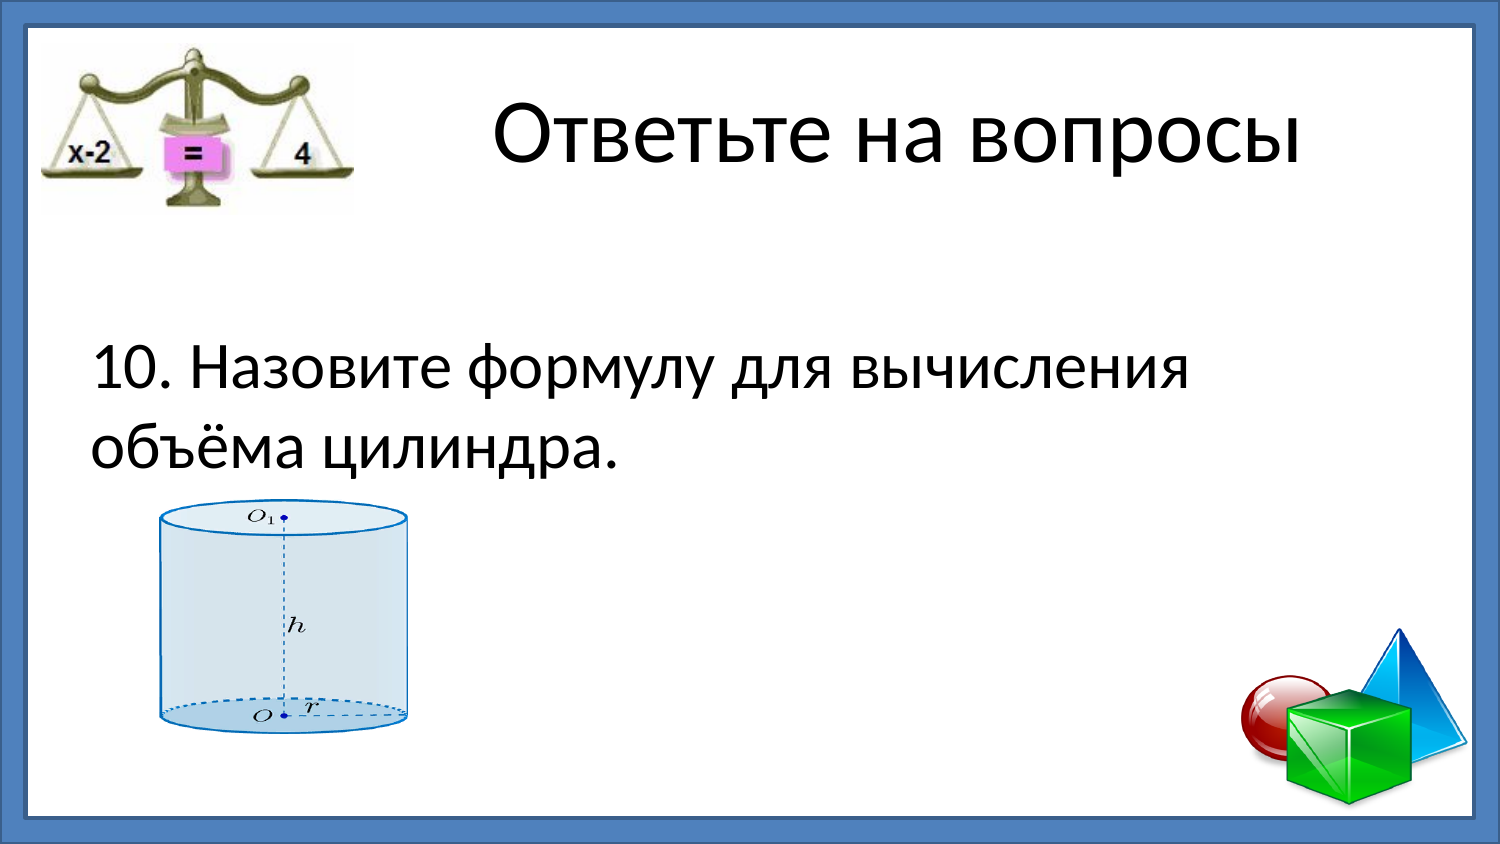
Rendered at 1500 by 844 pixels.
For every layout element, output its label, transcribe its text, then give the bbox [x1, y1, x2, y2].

picture [159, 499, 408, 734]
picture [1234, 610, 1471, 817]
picture [41, 43, 354, 215]
list 10. Назовите формулу для вычисления объёма цилиндра. [75, 221, 1425, 778]
title Ответьте на вопросы [371, 55, 1425, 197]
